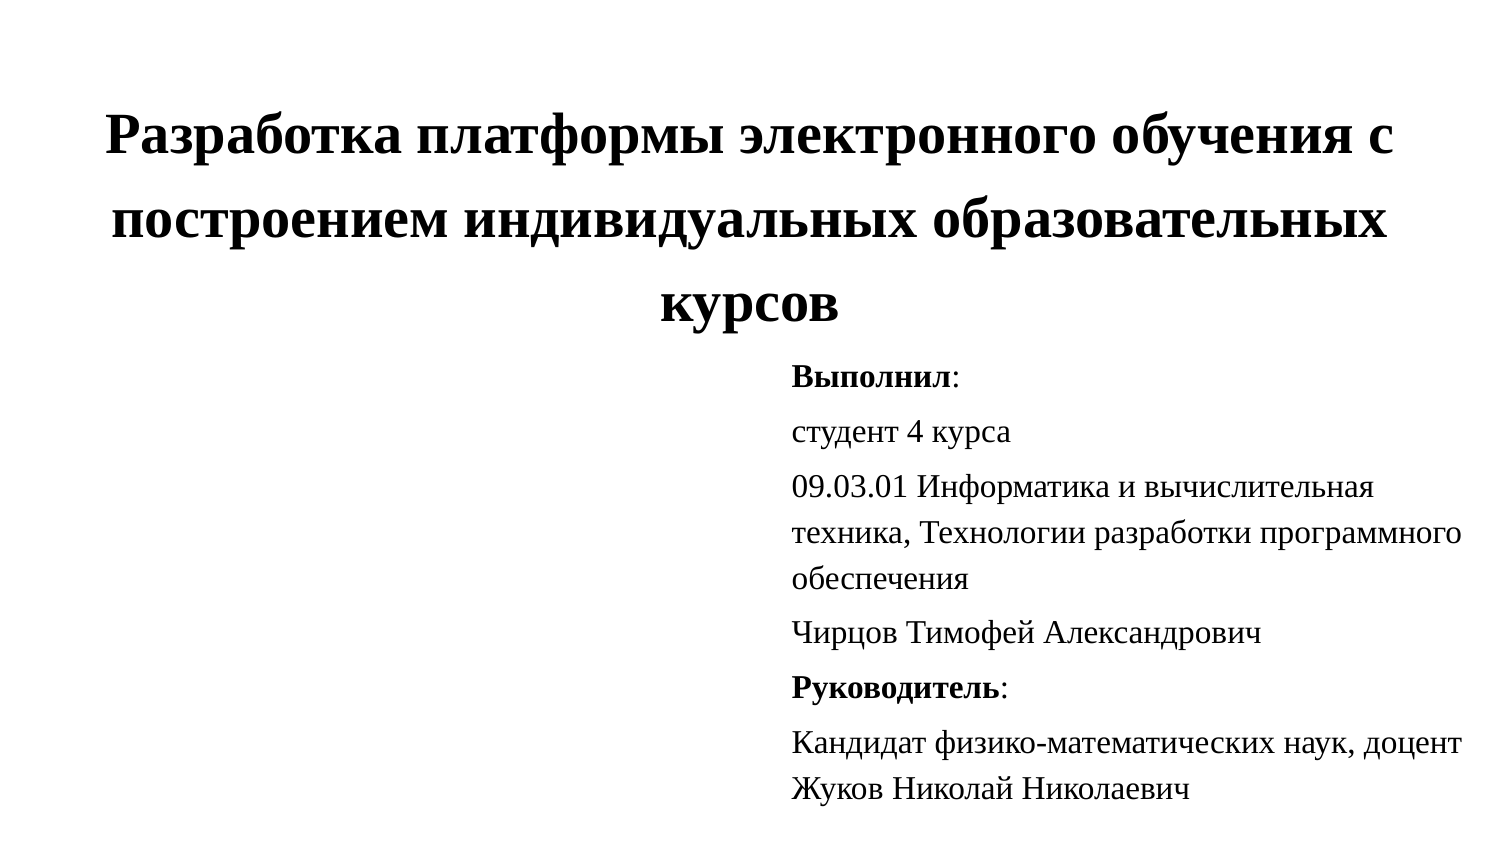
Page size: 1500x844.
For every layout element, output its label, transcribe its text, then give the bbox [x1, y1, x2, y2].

subtitle Выполнил: студент 4 курса 09.03.01 Информатика и вычислительная техника, Технологии разработки программного обеспечения Чирцов Тимофей Александрович Руководитель: Кандидат физико-математических наук, доцент Жуков Николай Николаевич [776, 333, 1500, 784]
title Разработка платформы электронного обучения с построением индивидуальных образовательных курсов [51, 157, 1449, 349]
